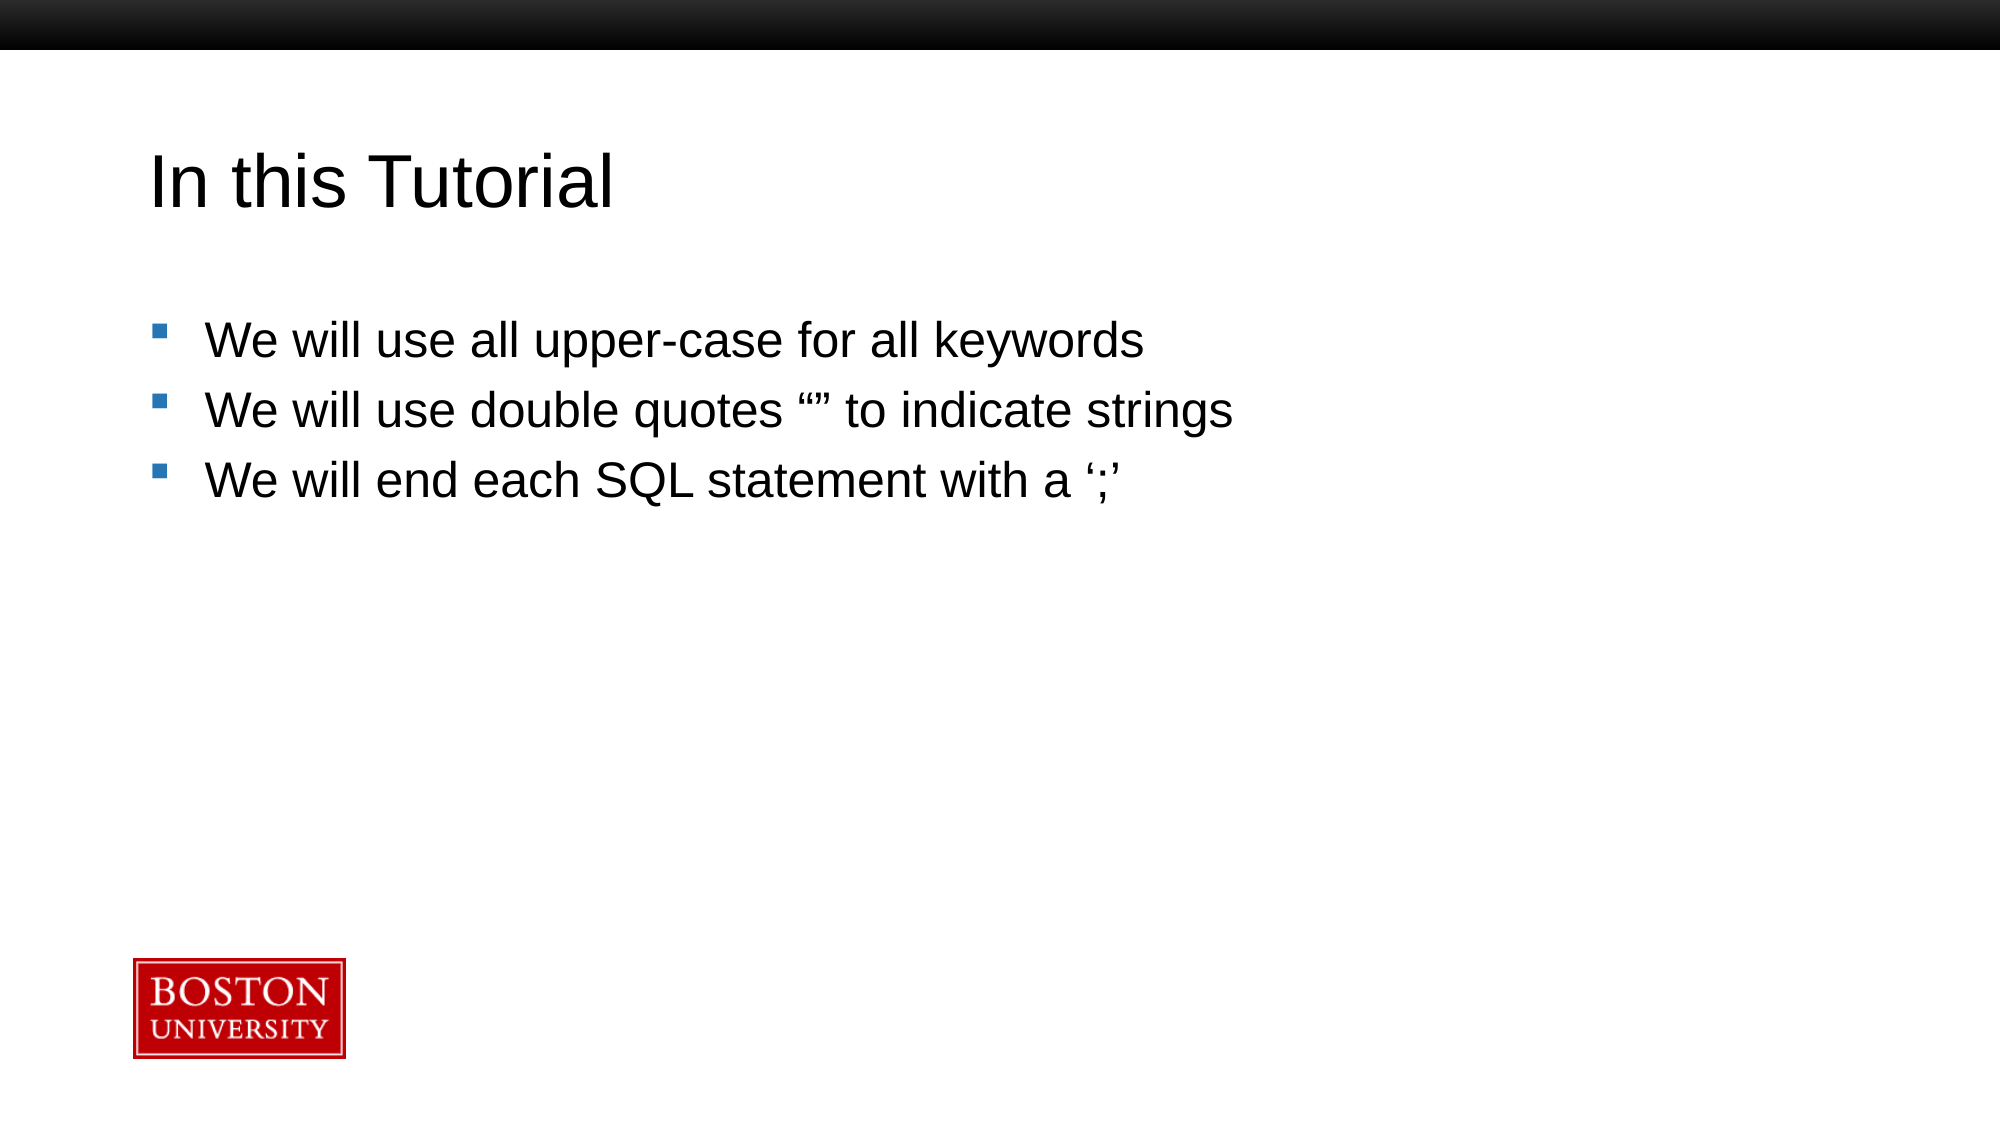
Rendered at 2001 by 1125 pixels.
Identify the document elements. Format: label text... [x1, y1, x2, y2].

title In this Tutorial [133, 125, 1867, 238]
picture [133, 958, 346, 1059]
list We will use all upper-case for all keywords We will use double quotes “” to indicate strings We will end each SQL statement with a ‘;’ [133, 299, 1867, 938]
